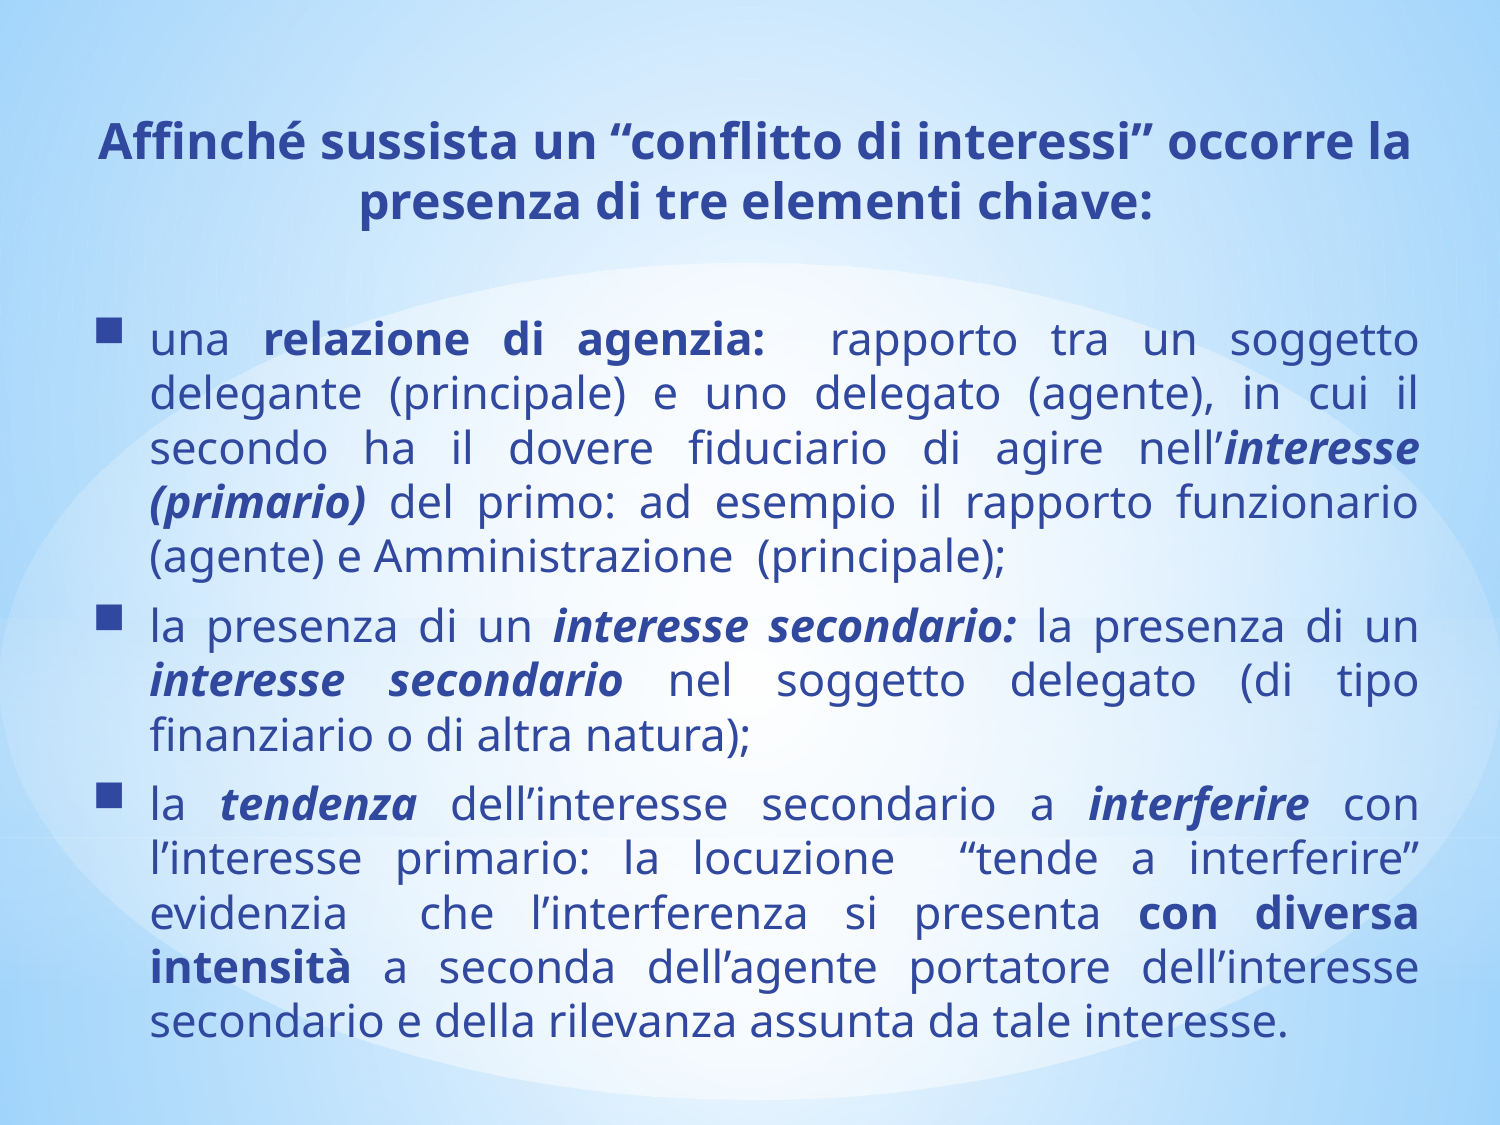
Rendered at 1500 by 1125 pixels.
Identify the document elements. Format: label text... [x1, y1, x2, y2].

title Affinché sussista un “conflitto di interessi” occorre la presenza di tre elementi chiave: [53, 101, 1459, 290]
list una relazione di agenzia: rapporto tra un soggetto delegante (principale) e uno delegato (agente), in cui il secondo ha il dovere fiduciario di agire nell’interesse (primario) del primo: ad esempio il rapporto funzionario (agente) e Amministrazione (principale); la presenza di un interesse secondario: la presenza di un interesse secondario nel soggetto delegato (di tipo finanziario o di altra natura); la tendenza dell’interesse secondario a interferire con l’interesse primario: la locuzione “tende a interferire” evidenzia che l’interferenza si presenta con diversa intensità a seconda dell’agente portatore dell’interesse secondario e della rilevanza assunta da tale interesse. [76, 302, 1436, 1059]
